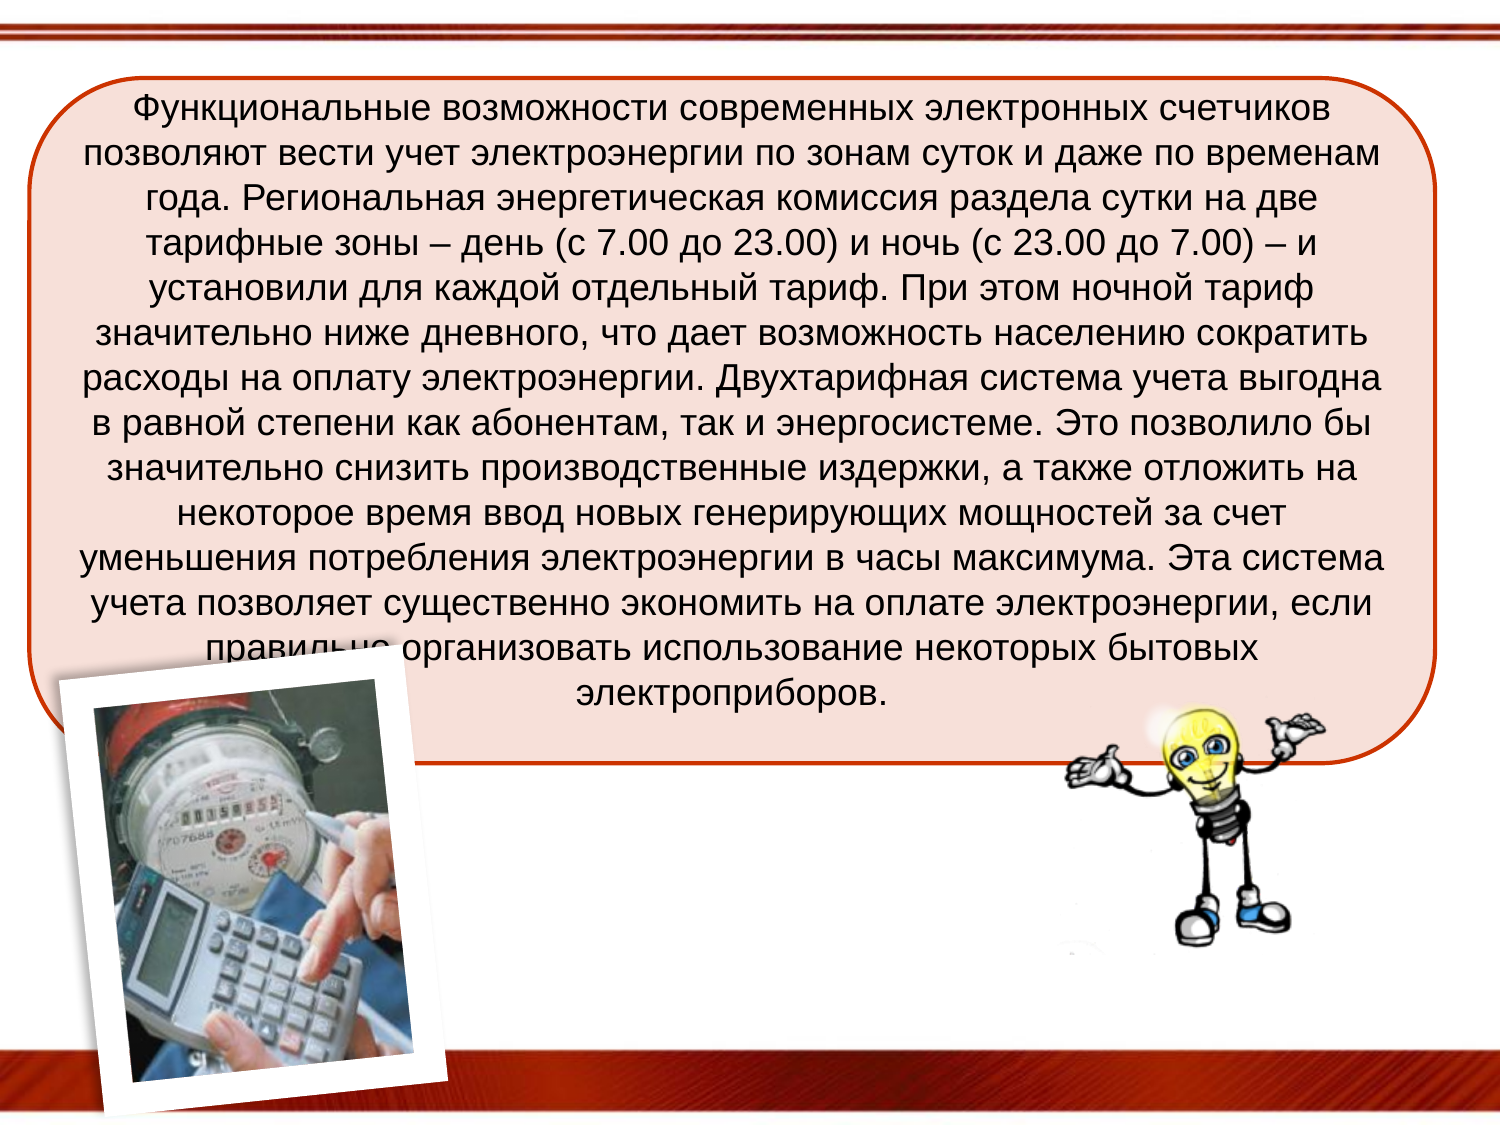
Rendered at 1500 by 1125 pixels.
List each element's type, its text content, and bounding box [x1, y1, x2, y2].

text_box Функциональные возможности современных электронных счетчиков позволяют вести учет электроэнергии по зонам суток и даже по временам года. Региональная энергетическая комиссия раздела сутки на две тарифные зоны – день (с 7.00 до 23.00) и ночь (с 23.00 до 7.00) – и установили для каждой отдельный тариф. При этом ночной тариф значительно ниже дневного, что дает возможность населению сократить расходы на оплату электроэнергии. Двухтарифная система учета выгодна в равной степени как абонентам, так и энергосистеме. Это позволило бы значительно снизить производственные издержки, а также отложить на некоторое время ввод новых генерирующих мощностей за счет уменьшения потребления электроэнергии в часы максимума. Эта система учета позволяет существенно экономить на оплате электроэнергии, если правильно организовать использование некоторых бытовых электроприборов. [27, 75, 1438, 766]
picture [0, 0, 1500, 1125]
